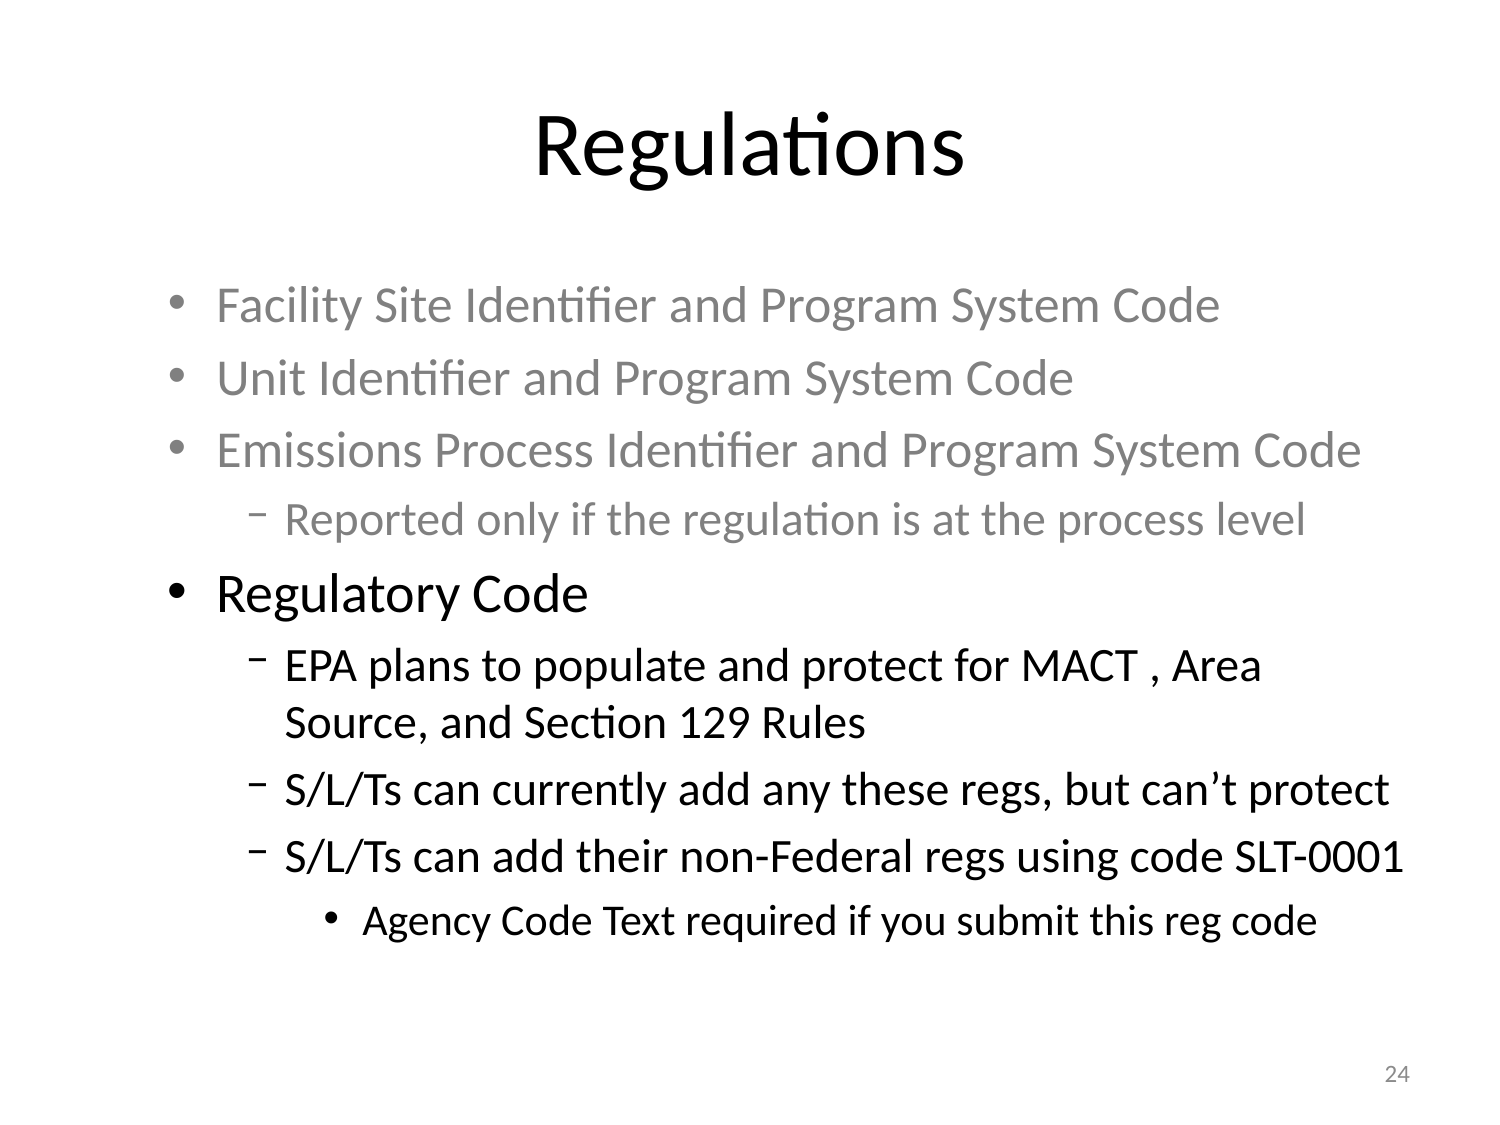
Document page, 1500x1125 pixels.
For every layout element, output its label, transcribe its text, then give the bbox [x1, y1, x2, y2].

title Regulations [75, 45, 1425, 233]
slide_number 24 [1074, 1042, 1425, 1103]
list Facility Site Identifier and Program System Code Unit Identifier and Program System Code Emissions Process Identifier and Program System Code Reported only if the regulation is at the process level Regulatory Code EPA plans to populate and protect for MACT , Area Source, and Section 129 Rules S/L/Ts can currently add any these regs, but can’t protect S/L/Ts can add their non-Federal regs using code SLT-0001 Agency Code Text required if you submit this reg code [75, 262, 1425, 1005]
